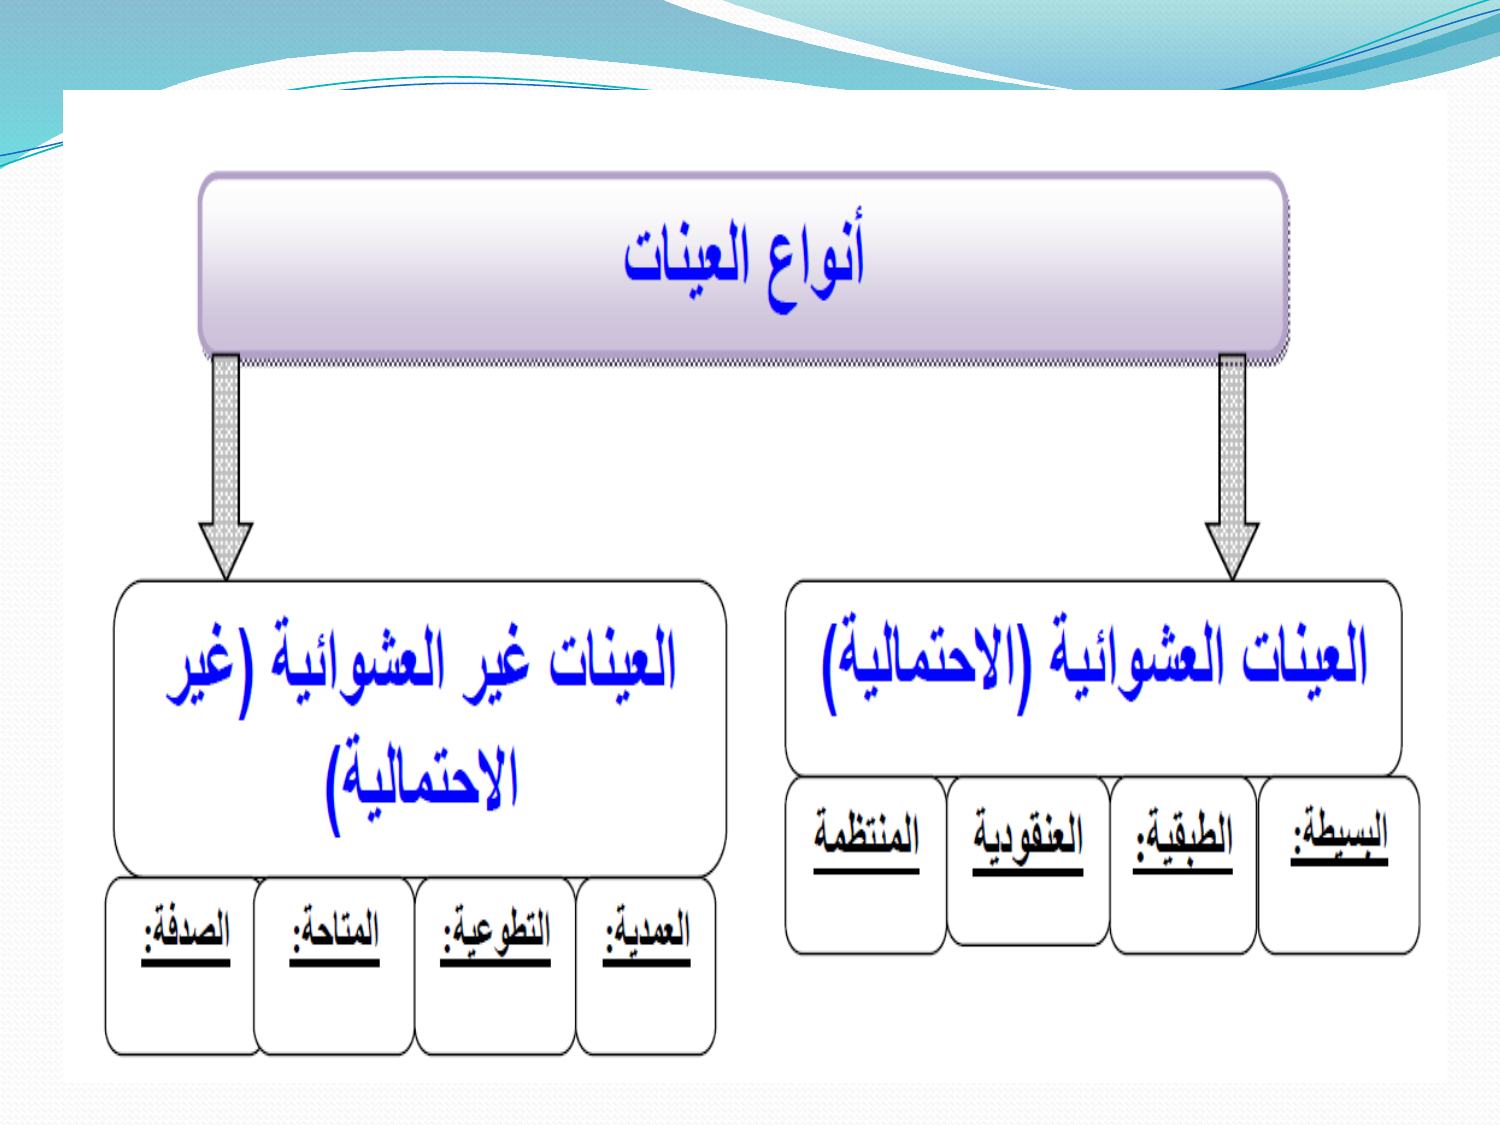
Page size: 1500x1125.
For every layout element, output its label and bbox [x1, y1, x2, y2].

picture [52, 89, 1448, 1083]
